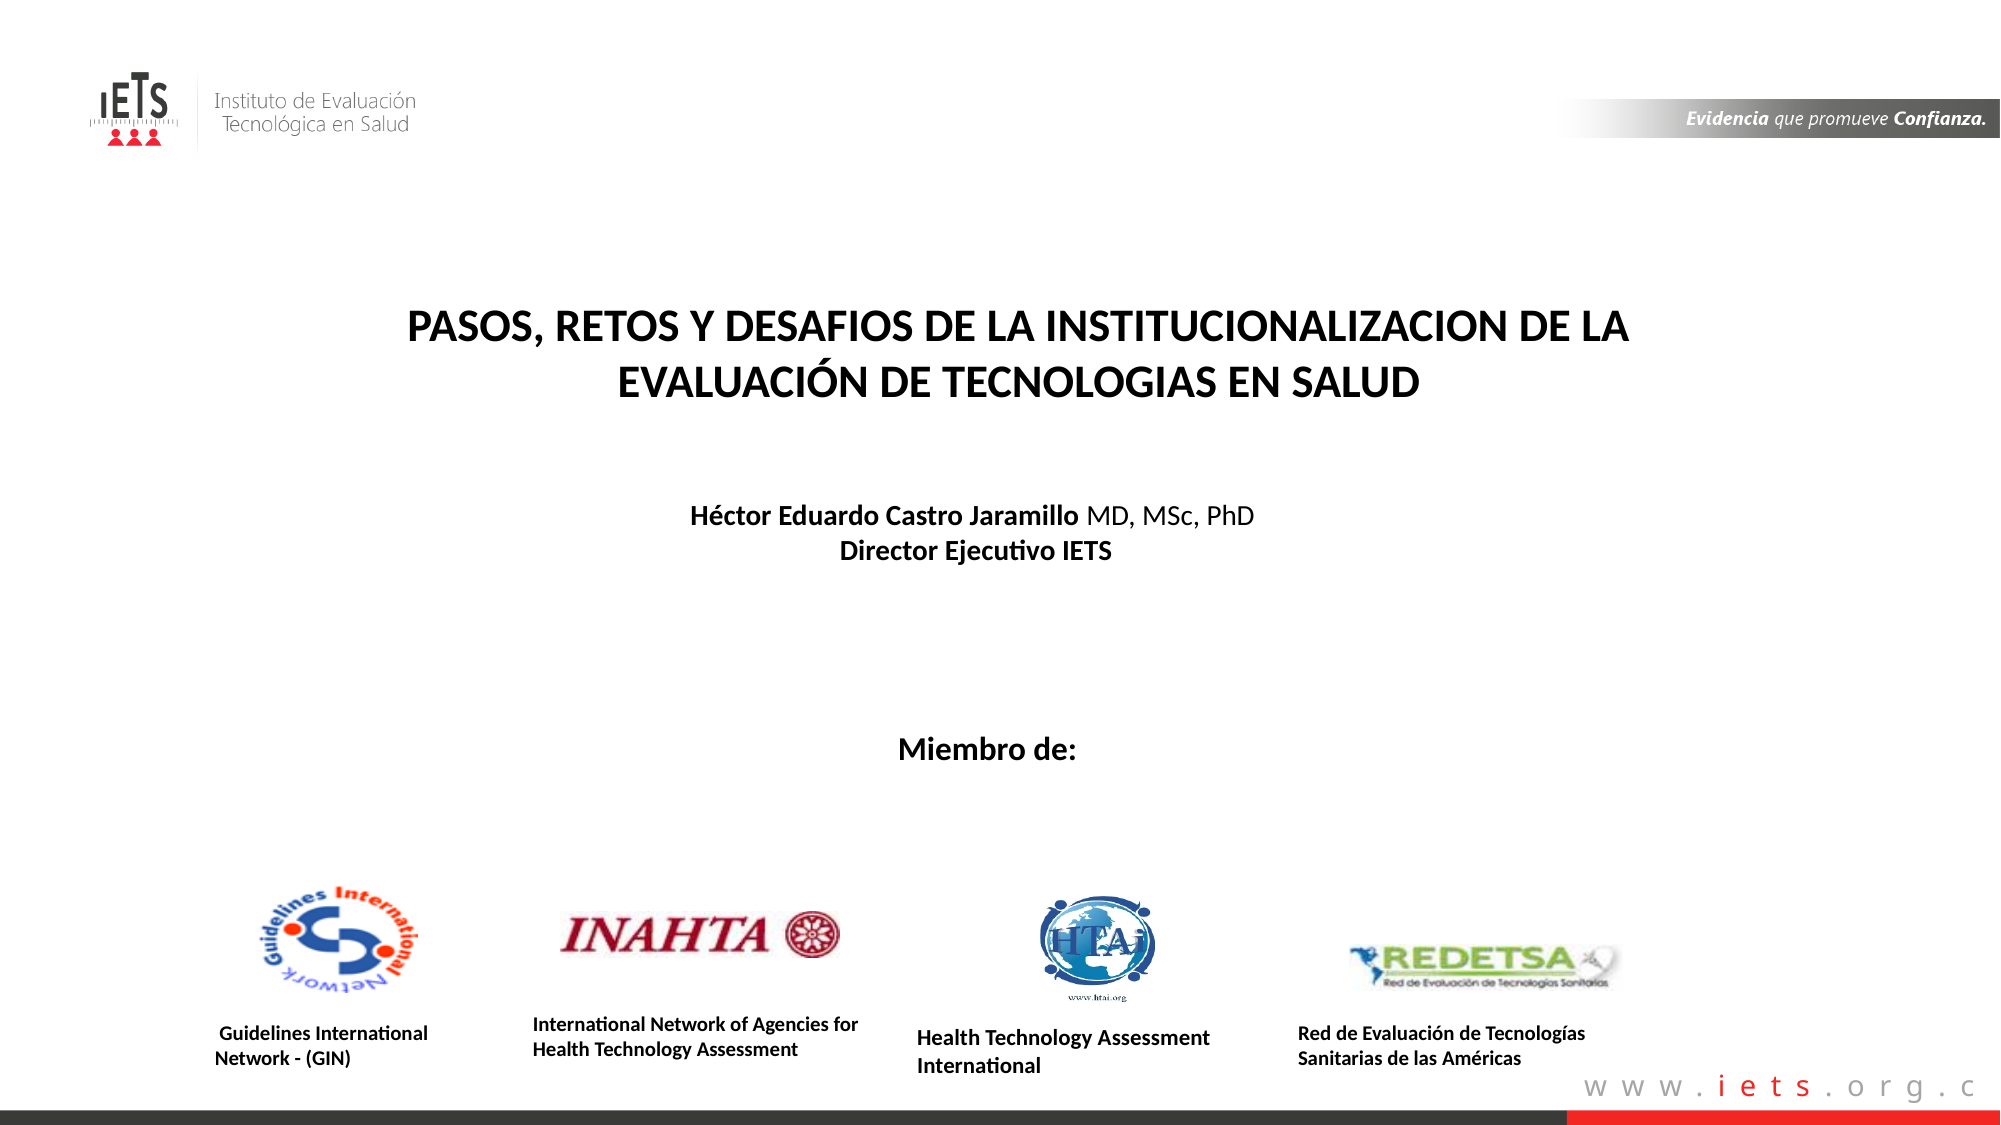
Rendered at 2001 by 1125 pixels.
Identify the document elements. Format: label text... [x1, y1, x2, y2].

text_box Héctor Eduardo Castro Jaramillo MD, MSc, PhD Director Ejecutivo IETS [621, 488, 1331, 548]
picture [90, 54, 422, 174]
text_box Guidelines International Network - (GIN) [199, 986, 521, 1077]
text_box Health Technology Assessment International [902, 987, 1309, 1086]
picture [559, 911, 840, 958]
picture [1020, 887, 1175, 1009]
text_box International Network of Agencies for Health Technology Assessment [521, 1003, 902, 1069]
text_box Red de Evaluación de Tecnologías Sanitarias de las Américas [1283, 986, 1657, 1077]
text_box PASOS, RETOS Y DESAFIOS DE LA INSTITUCIONALIZACION DE LA EVALUACIÓN DE TECNOLOGIAS EN SALUD [298, 287, 1740, 417]
picture [1349, 943, 1623, 991]
picture [1546, 99, 2000, 138]
text_box Miembro de: [883, 639, 1156, 775]
picture [258, 885, 419, 993]
